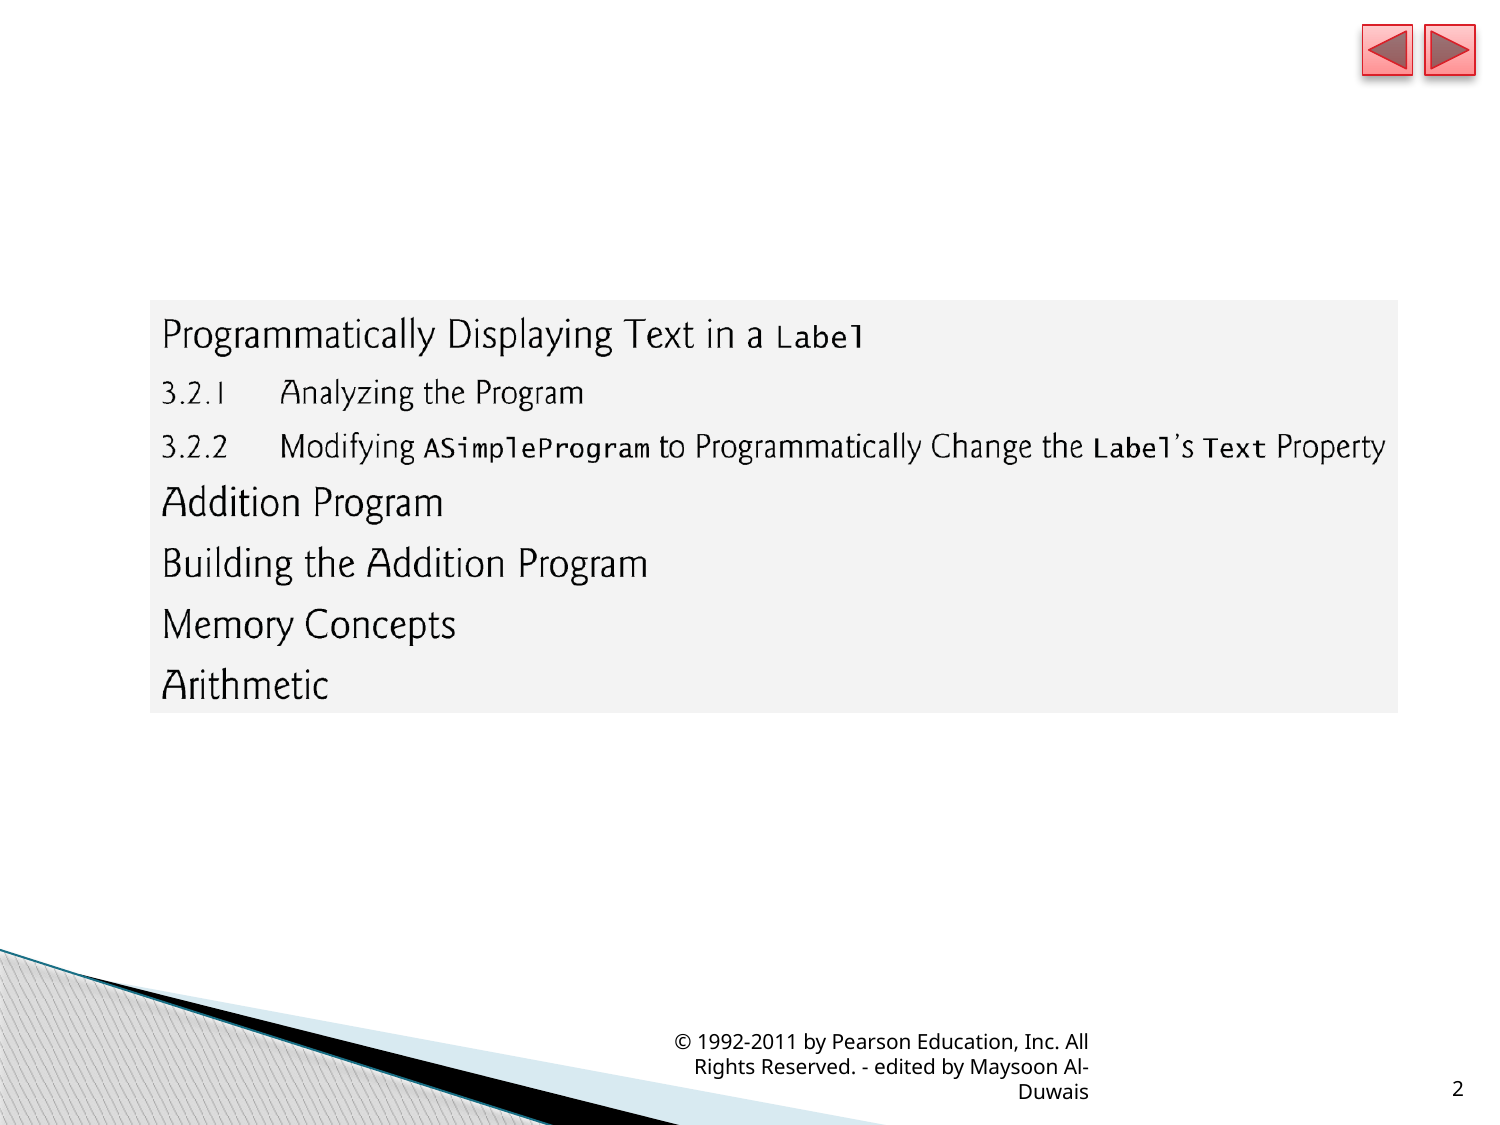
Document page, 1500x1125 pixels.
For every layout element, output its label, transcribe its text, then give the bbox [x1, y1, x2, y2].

footer © 1992-2011 by Pearson Education, Inc. All Rights Reserved. - edited by Maysoon Al-Duwais [650, 1051, 1105, 1112]
picture [149, 299, 1398, 713]
slide_number 2 [1418, 1051, 1479, 1112]
